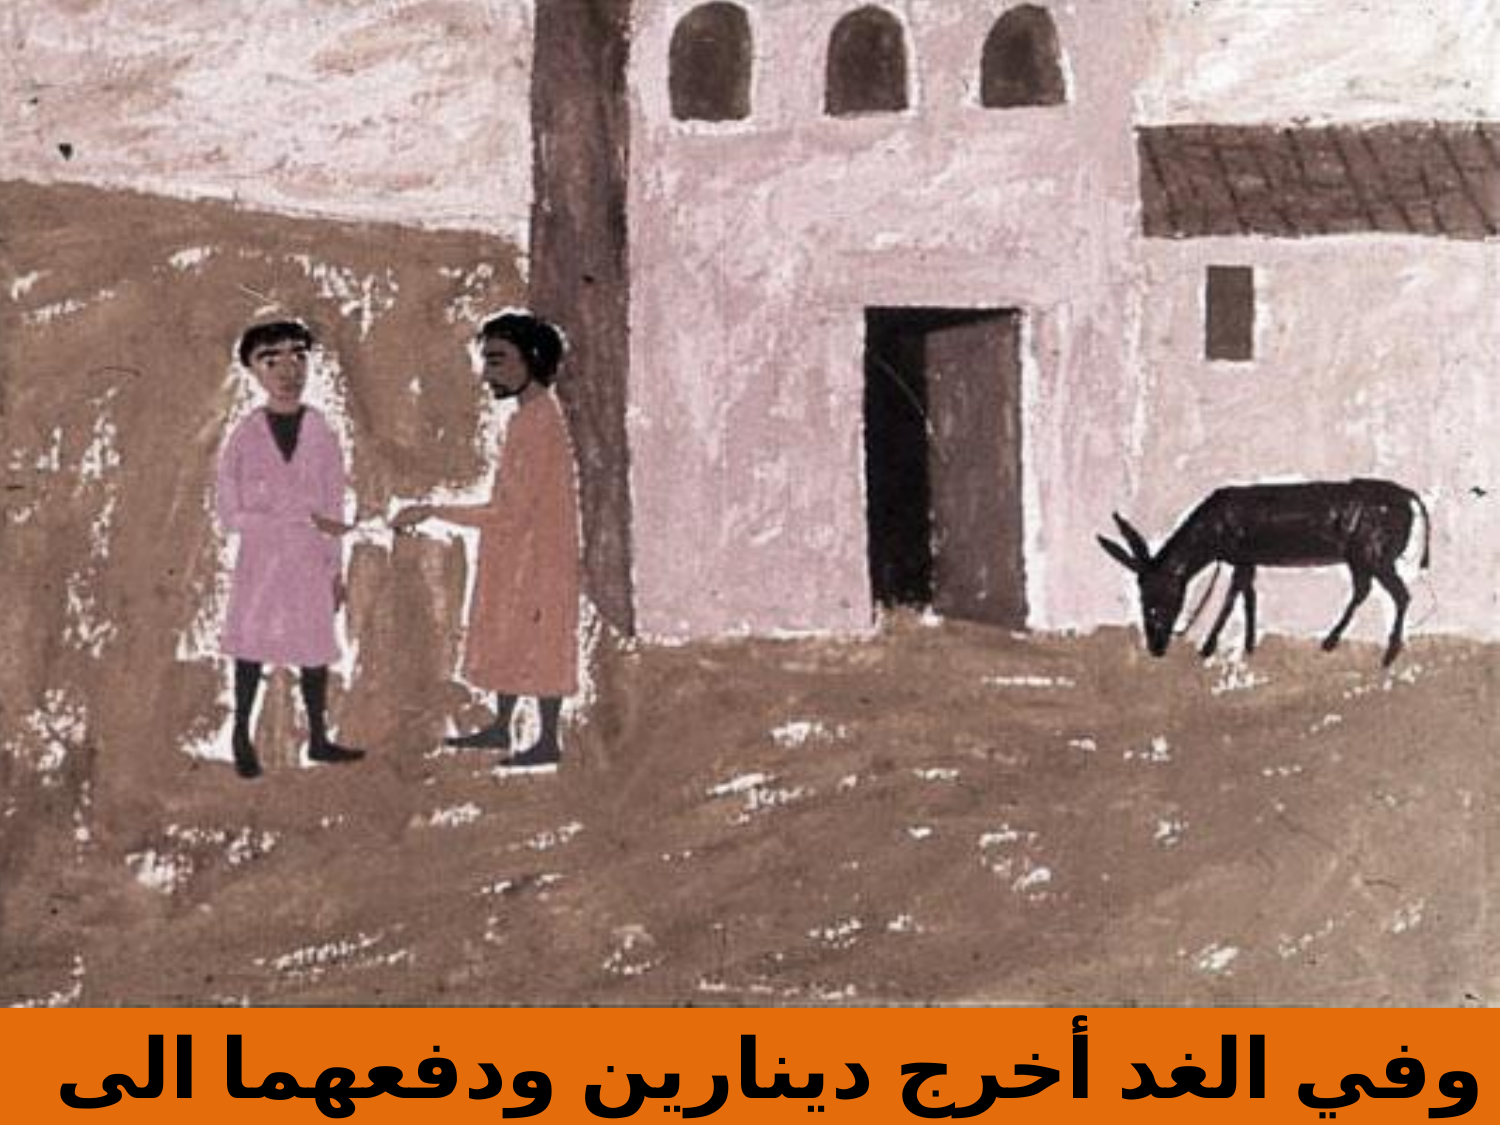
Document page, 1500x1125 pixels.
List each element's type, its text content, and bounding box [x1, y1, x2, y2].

text_box وفي الغد أخرج دينارين ودفعهما الى صاحب الفندق [0, 1014, 1500, 1125]
picture [0, 0, 1500, 1008]
